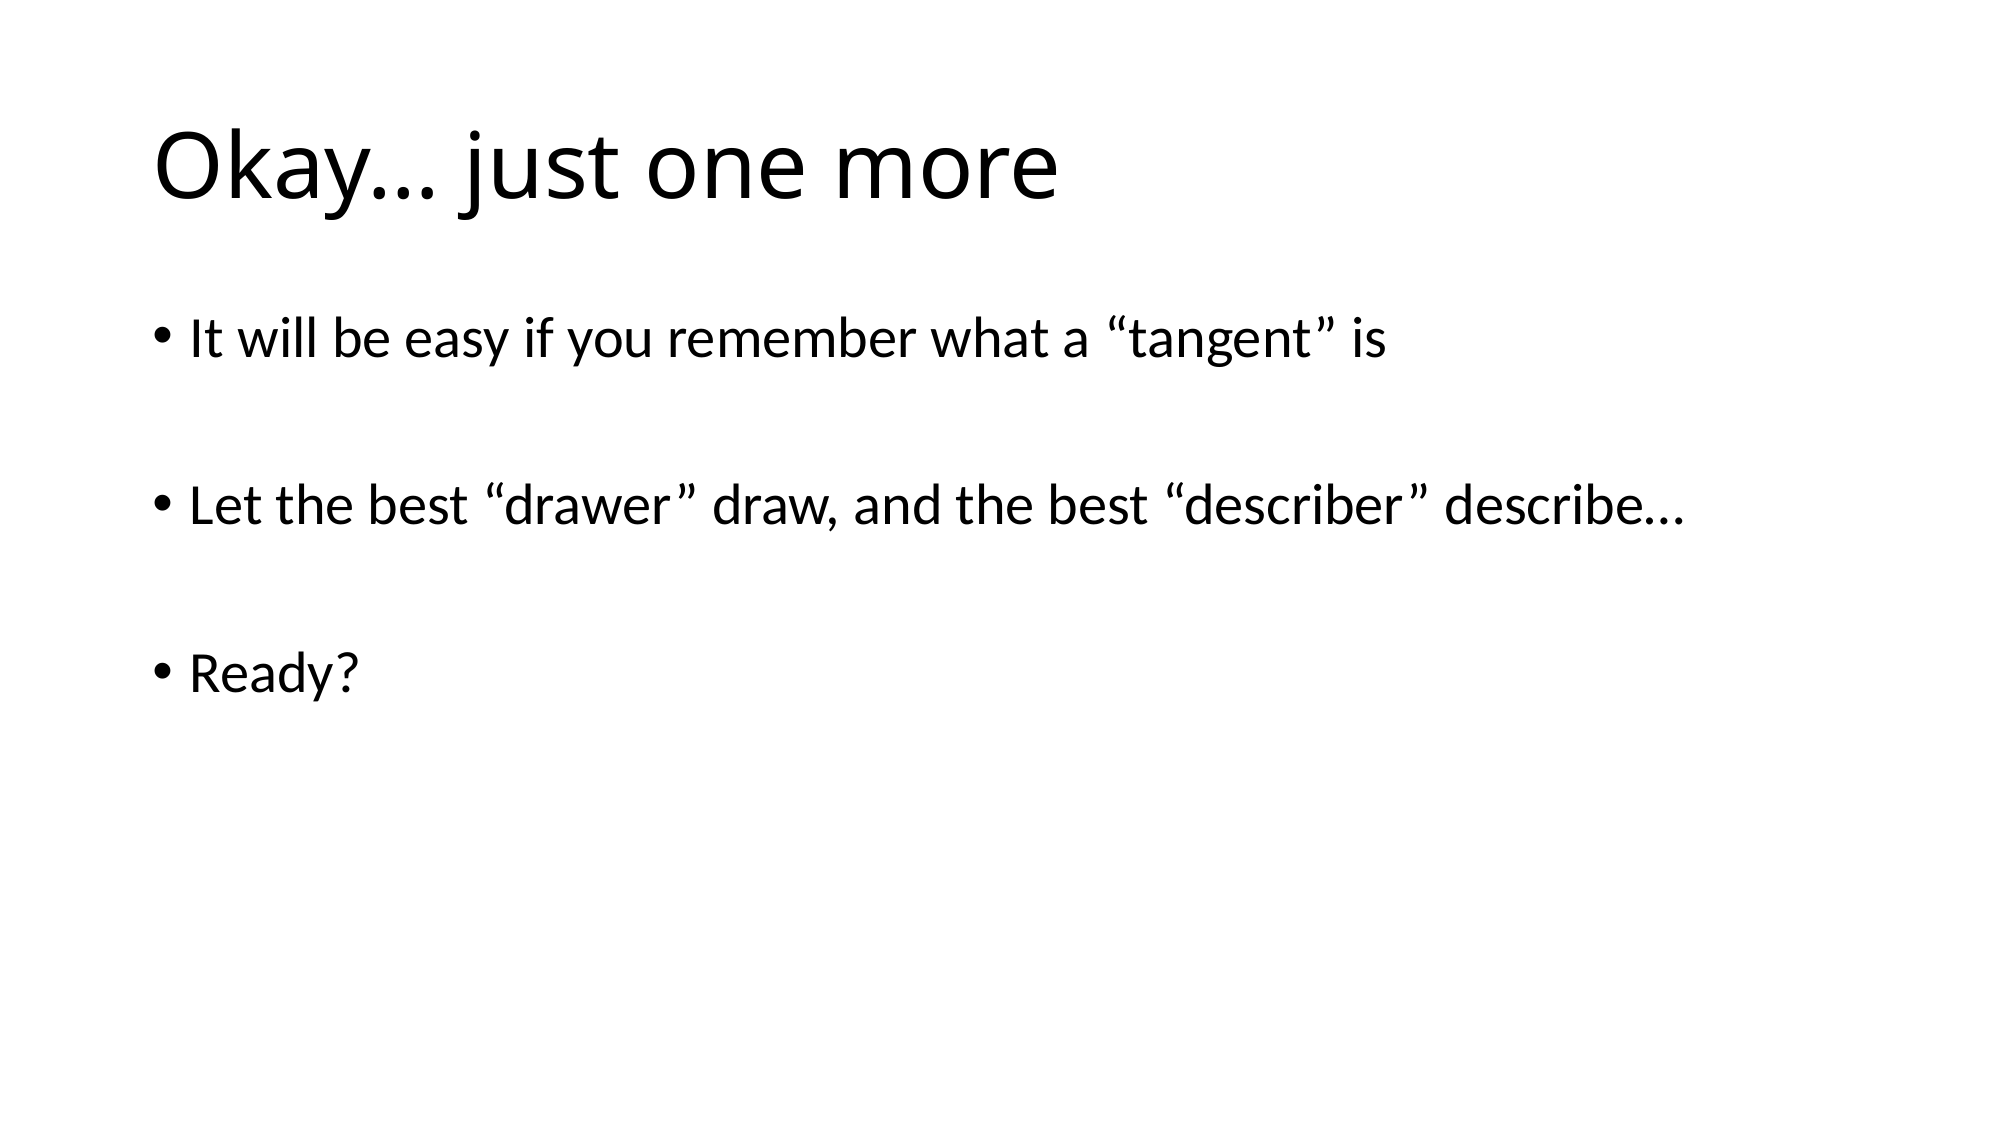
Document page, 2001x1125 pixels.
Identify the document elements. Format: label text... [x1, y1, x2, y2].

title Okay… just one more [137, 59, 1863, 278]
list It will be easy if you remember what a “tangent” is Let the best “drawer” draw, and the best “describer” describe… Ready? [137, 299, 1863, 1014]
